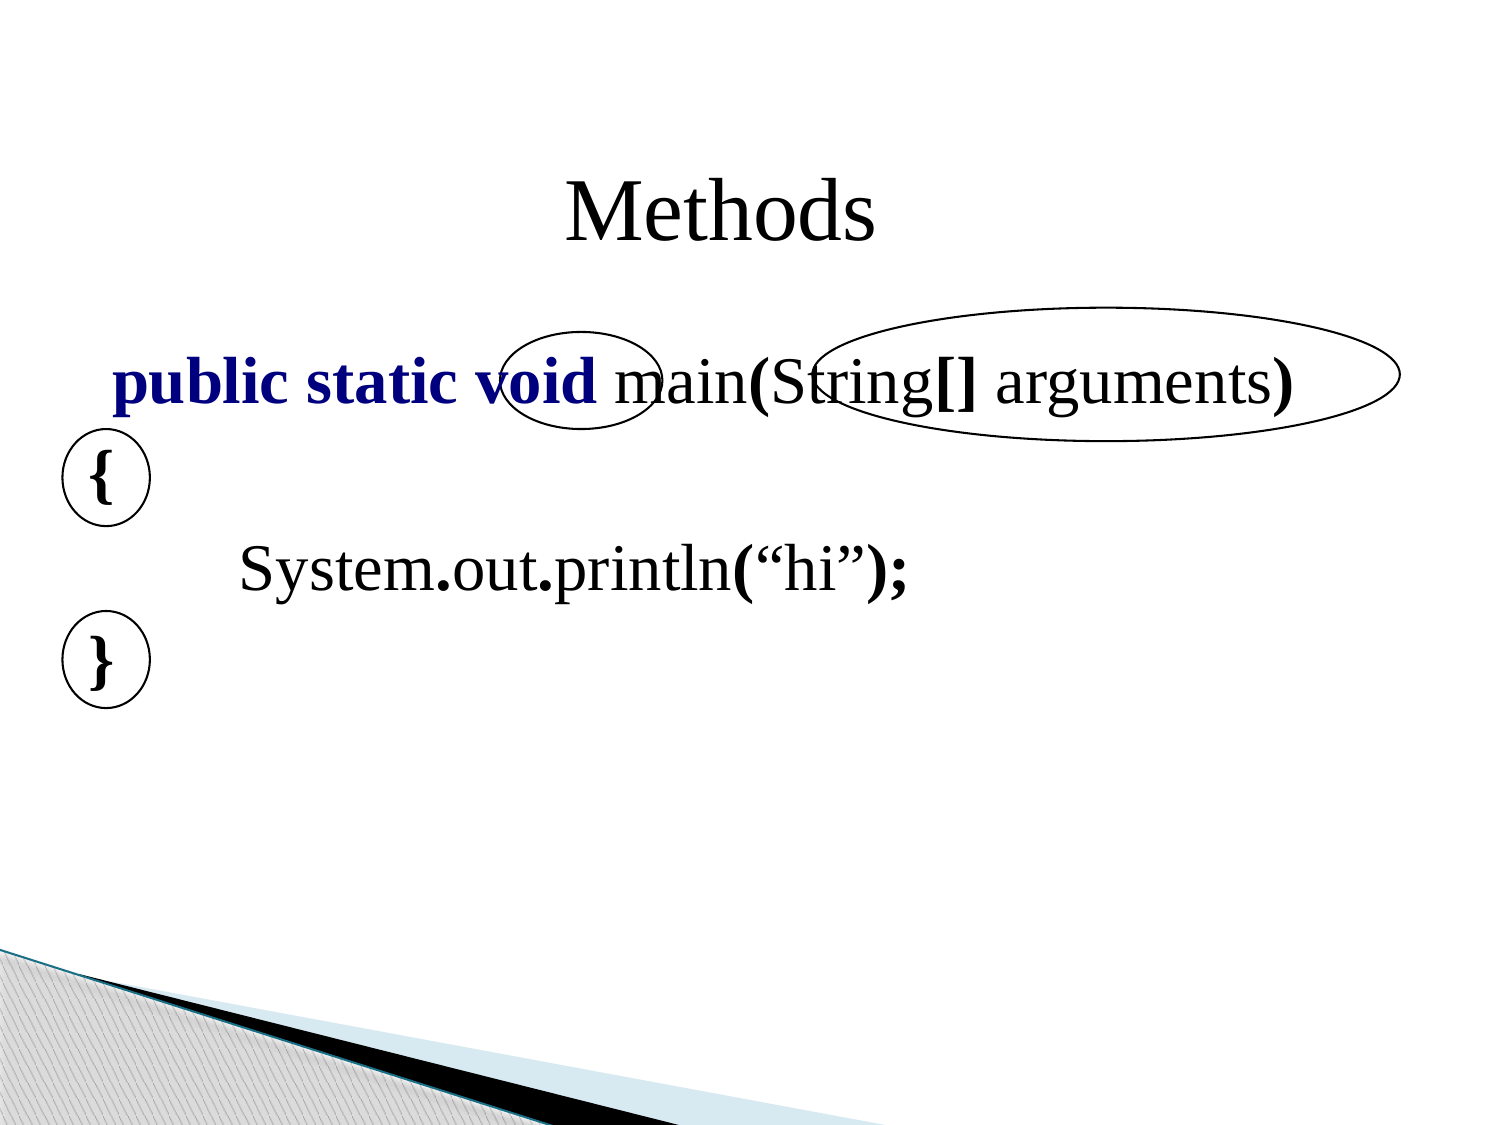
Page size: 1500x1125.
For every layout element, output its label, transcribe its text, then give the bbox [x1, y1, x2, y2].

text_box [531, 424, 631, 434]
text_box { [88, 450, 116, 517]
text_box [505, 327, 658, 356]
text_box public static void main(String[] arguments) [112, 356, 1296, 424]
text_box Methods [564, 176, 900, 266]
text_box [57, 424, 155, 531]
text_box System.out.println(“hi”); [238, 544, 912, 611]
text_box [816, 303, 1405, 446]
text_box [57, 606, 155, 713]
text_box } [88, 636, 116, 703]
